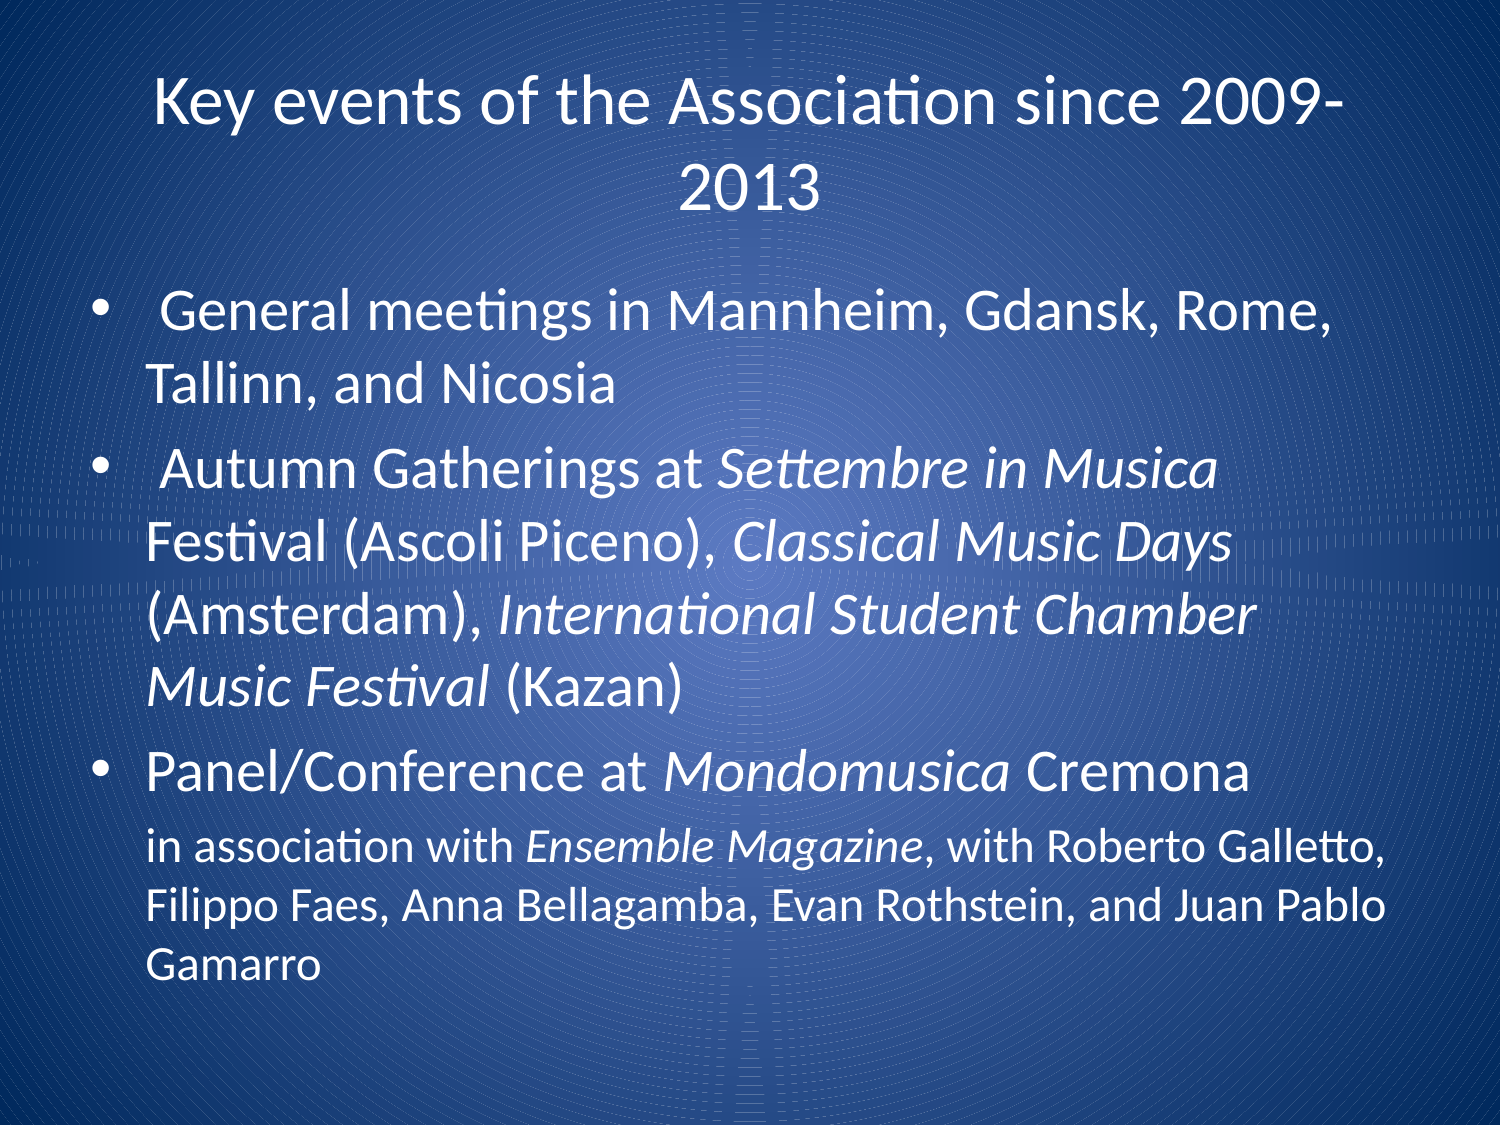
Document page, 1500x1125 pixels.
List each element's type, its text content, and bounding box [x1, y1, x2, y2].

list General meetings in Mannheim, Gdansk, Rome, Tallinn, and Nicosia Autumn Gatherings at Settembre in Musica Festival (Ascoli Piceno), Classical Music Days (Amsterdam), International Student Chamber Music Festival (Kazan) Panel/Conference at Mondomusica Cremona in association with Ensemble Magazine, with Roberto Galletto, Filippo Faes, Anna Bellagamba, Evan Rothstein, and Juan Pablo Gamarro [75, 262, 1425, 1005]
title Key events of the Association since 2009-2013 [75, 45, 1425, 233]
